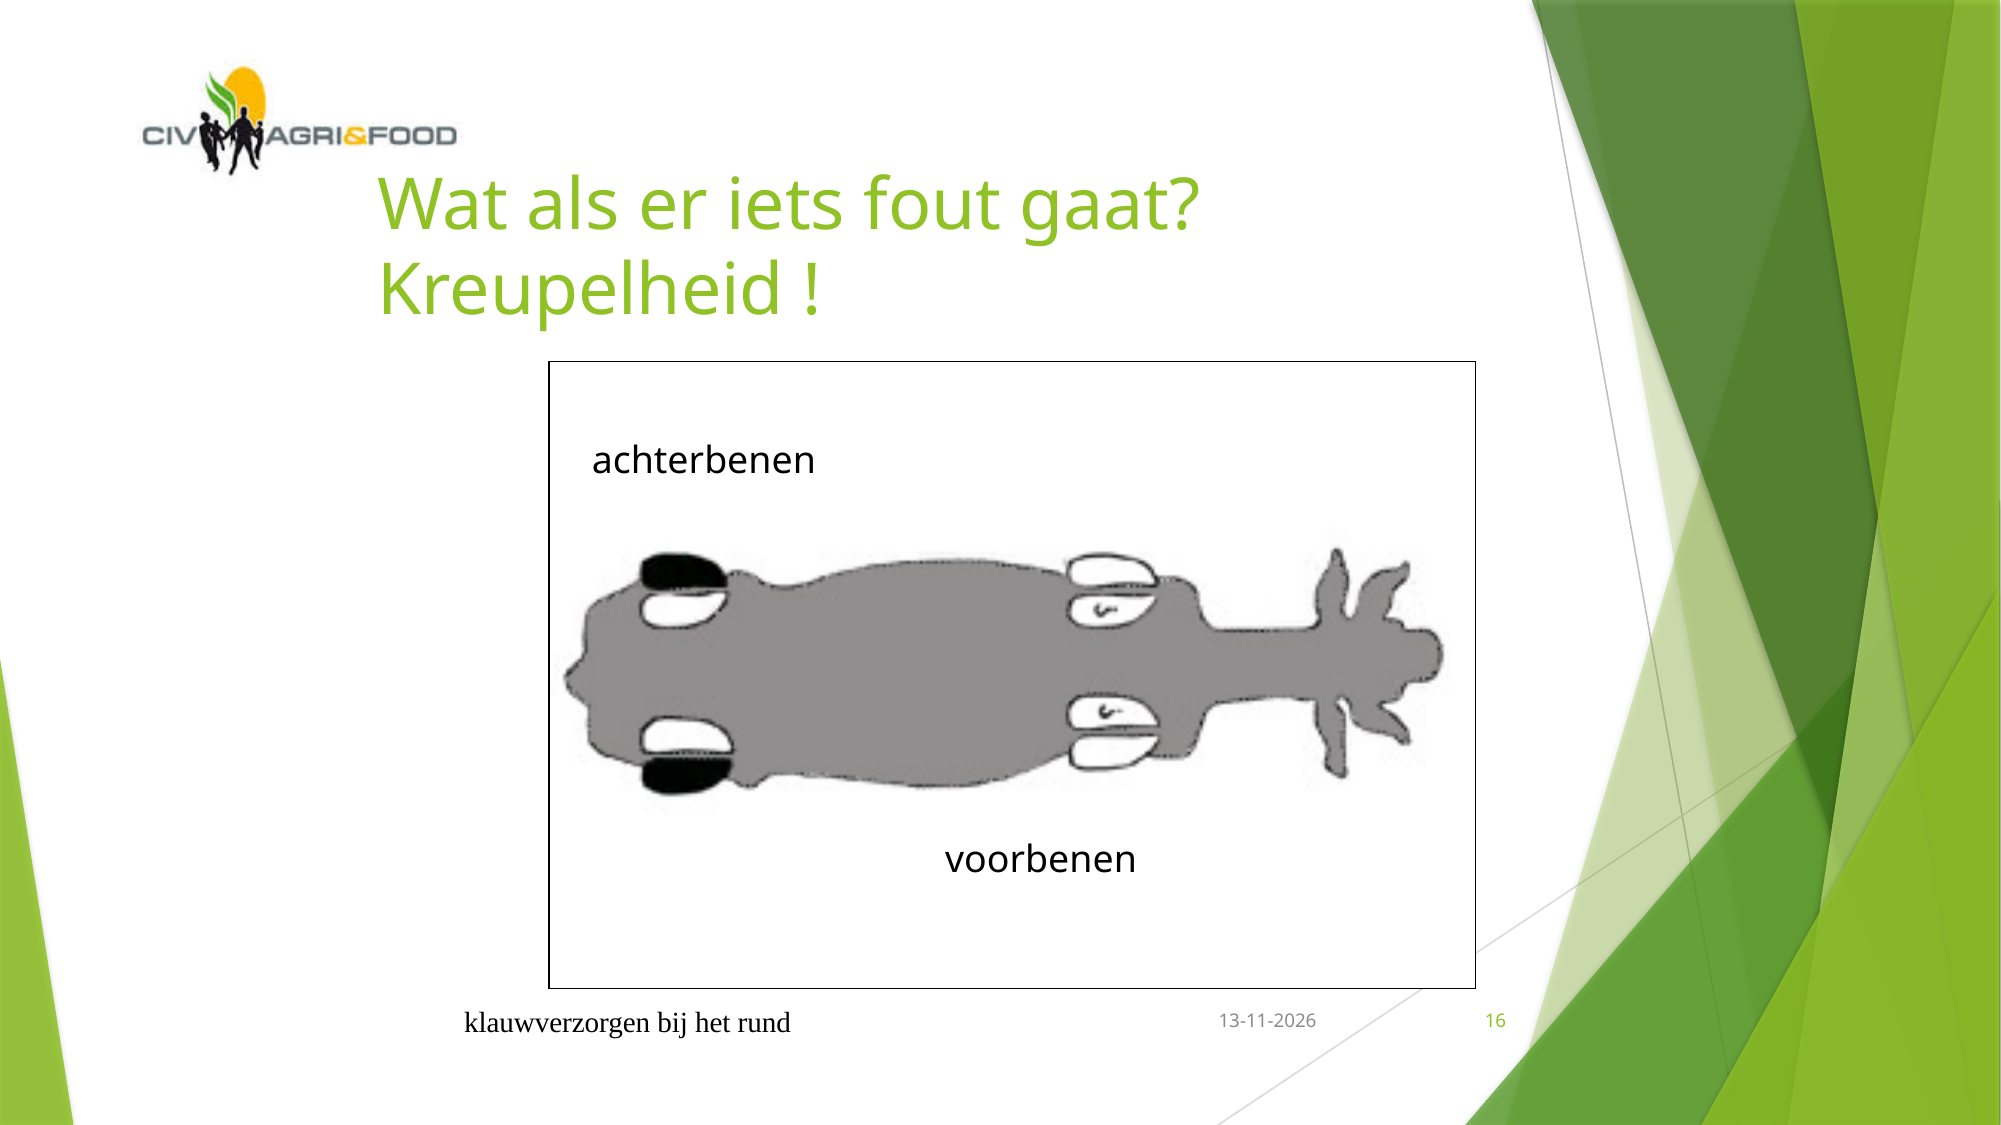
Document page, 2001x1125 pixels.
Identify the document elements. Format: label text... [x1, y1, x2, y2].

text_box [549, 361, 1488, 989]
slide_number 16 [1409, 991, 1522, 1051]
picture [137, 59, 463, 187]
footer klauwverzorgen bij het rund [111, 991, 1145, 1051]
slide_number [1181, 997, 1332, 1051]
title Wat als er iets fout gaat? Kreupelheid ! [362, 149, 1638, 338]
